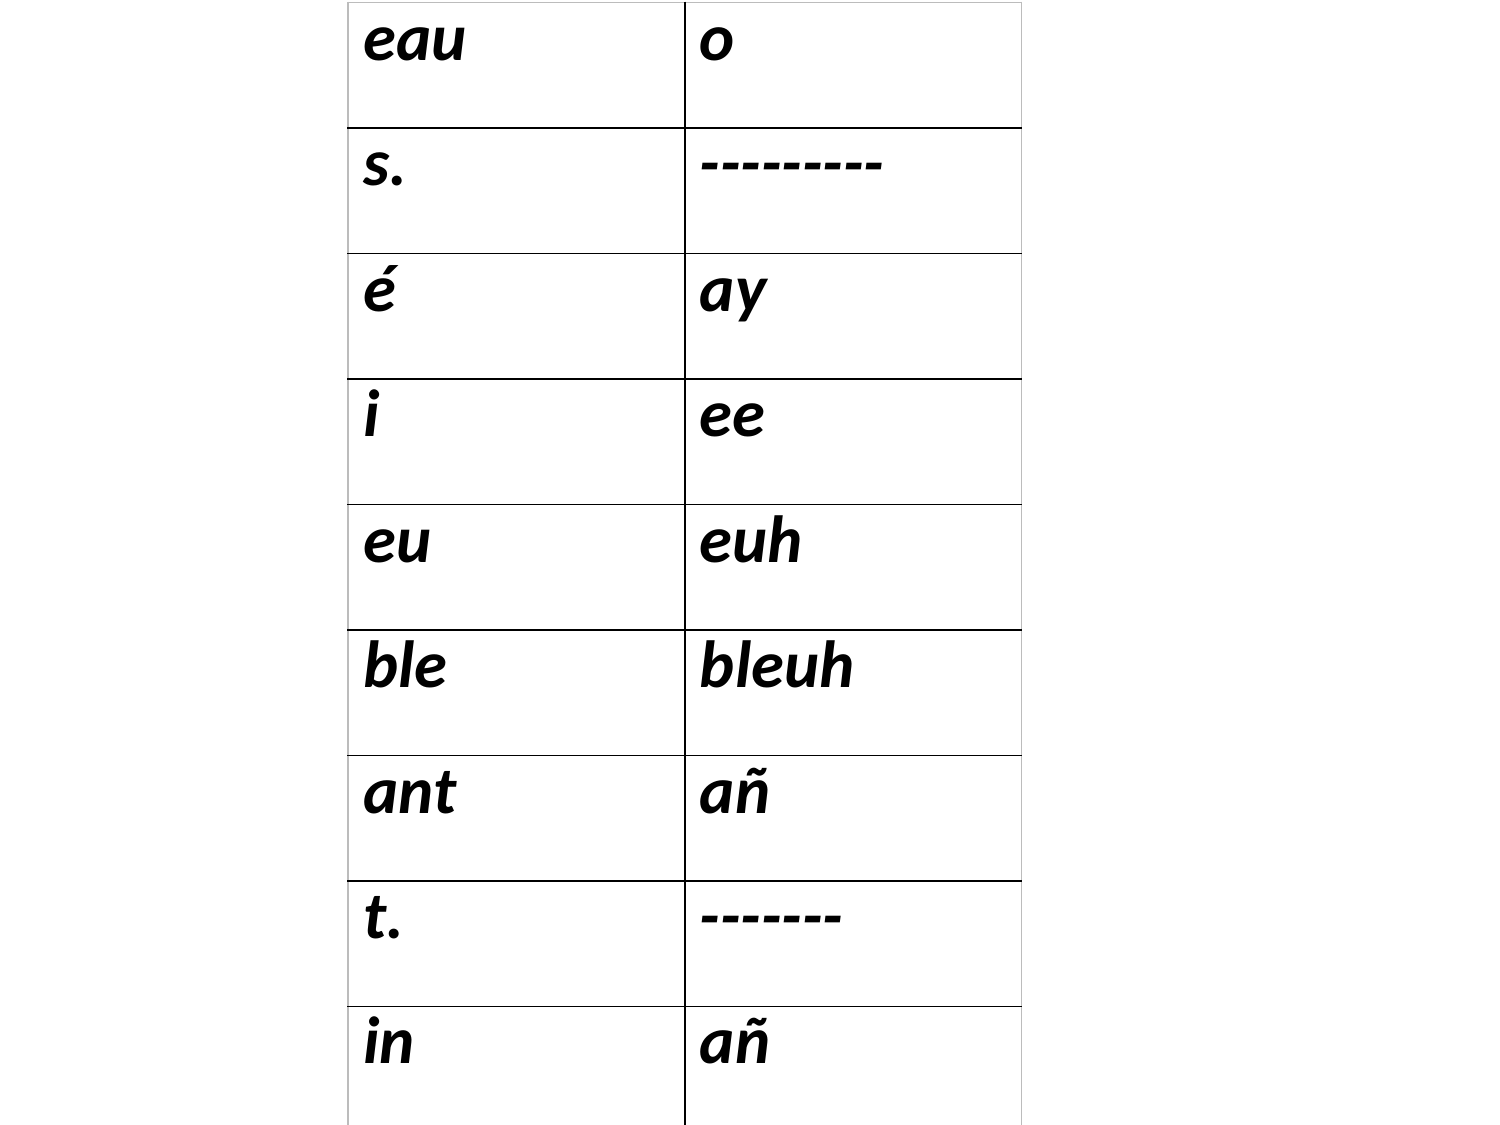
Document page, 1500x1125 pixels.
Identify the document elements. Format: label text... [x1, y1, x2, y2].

table_cell añ [686, 756, 1021, 880]
table_cell ------- [686, 882, 1021, 1006]
table_cell eu [349, 505, 684, 629]
table_cell t. [349, 882, 684, 1006]
table_cell euh [686, 505, 1021, 629]
table_cell in [349, 1007, 684, 1125]
table_cell ee [686, 380, 1021, 504]
table_cell i [349, 380, 684, 504]
table_cell s. [349, 129, 684, 253]
table_cell ble [349, 631, 684, 755]
table_cell ant [349, 756, 684, 880]
table_cell é [349, 254, 684, 378]
table_header o [686, 3, 1021, 127]
table_cell añ [686, 1007, 1021, 1125]
table_cell --------- [686, 129, 1021, 253]
table_cell ay [686, 254, 1021, 378]
table_cell bleuh [686, 631, 1021, 755]
table_header eau [349, 3, 684, 127]
